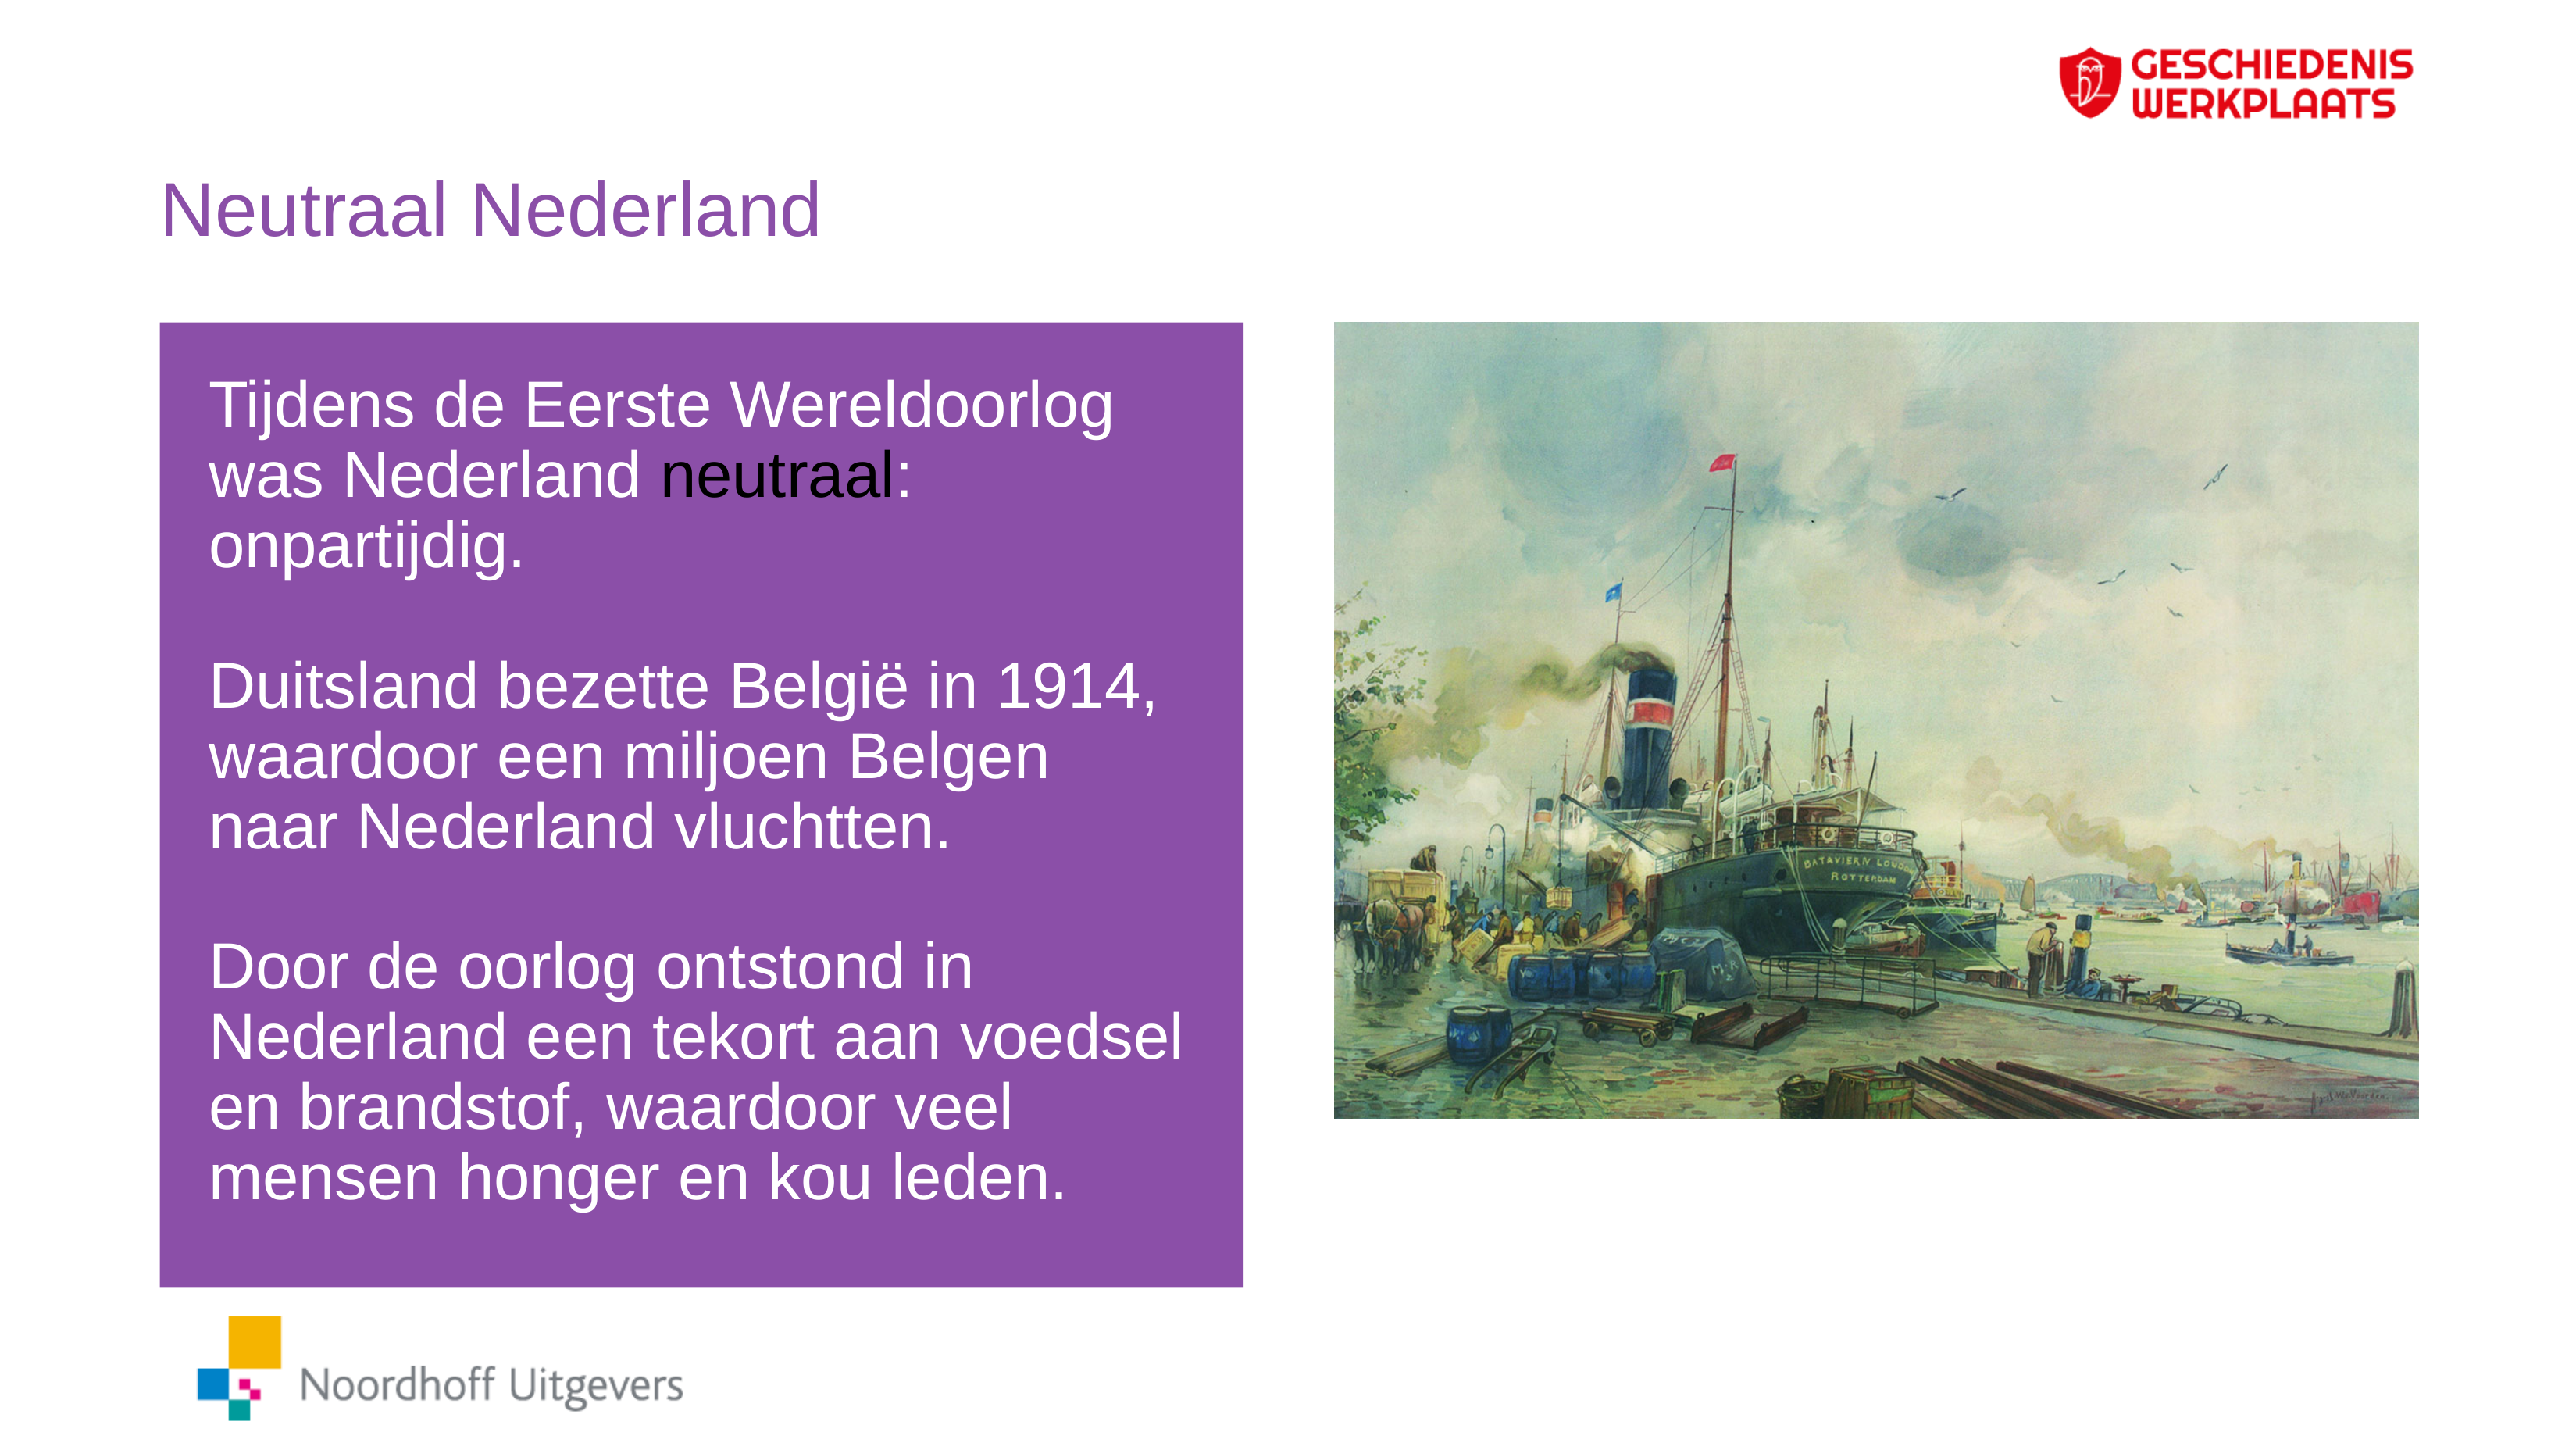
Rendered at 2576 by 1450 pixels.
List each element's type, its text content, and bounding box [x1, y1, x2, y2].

picture [159, 1288, 802, 1449]
title Neutraal Nederland [159, 159, 2416, 266]
picture [1334, 322, 2419, 1119]
list Tijdens de Eerste Wereldoorlog was Nederland neutraal: onpartijdig. Duitsland bezette België in 1914, waardoor een miljoen Belgen naar Nederland vluchtten. Door de oorlog ontstond in Nederland een tekort aan voedsel en brandstof, waardoor veel mensen honger en kou leden. [159, 322, 1244, 1288]
picture [1610, 0, 2576, 161]
